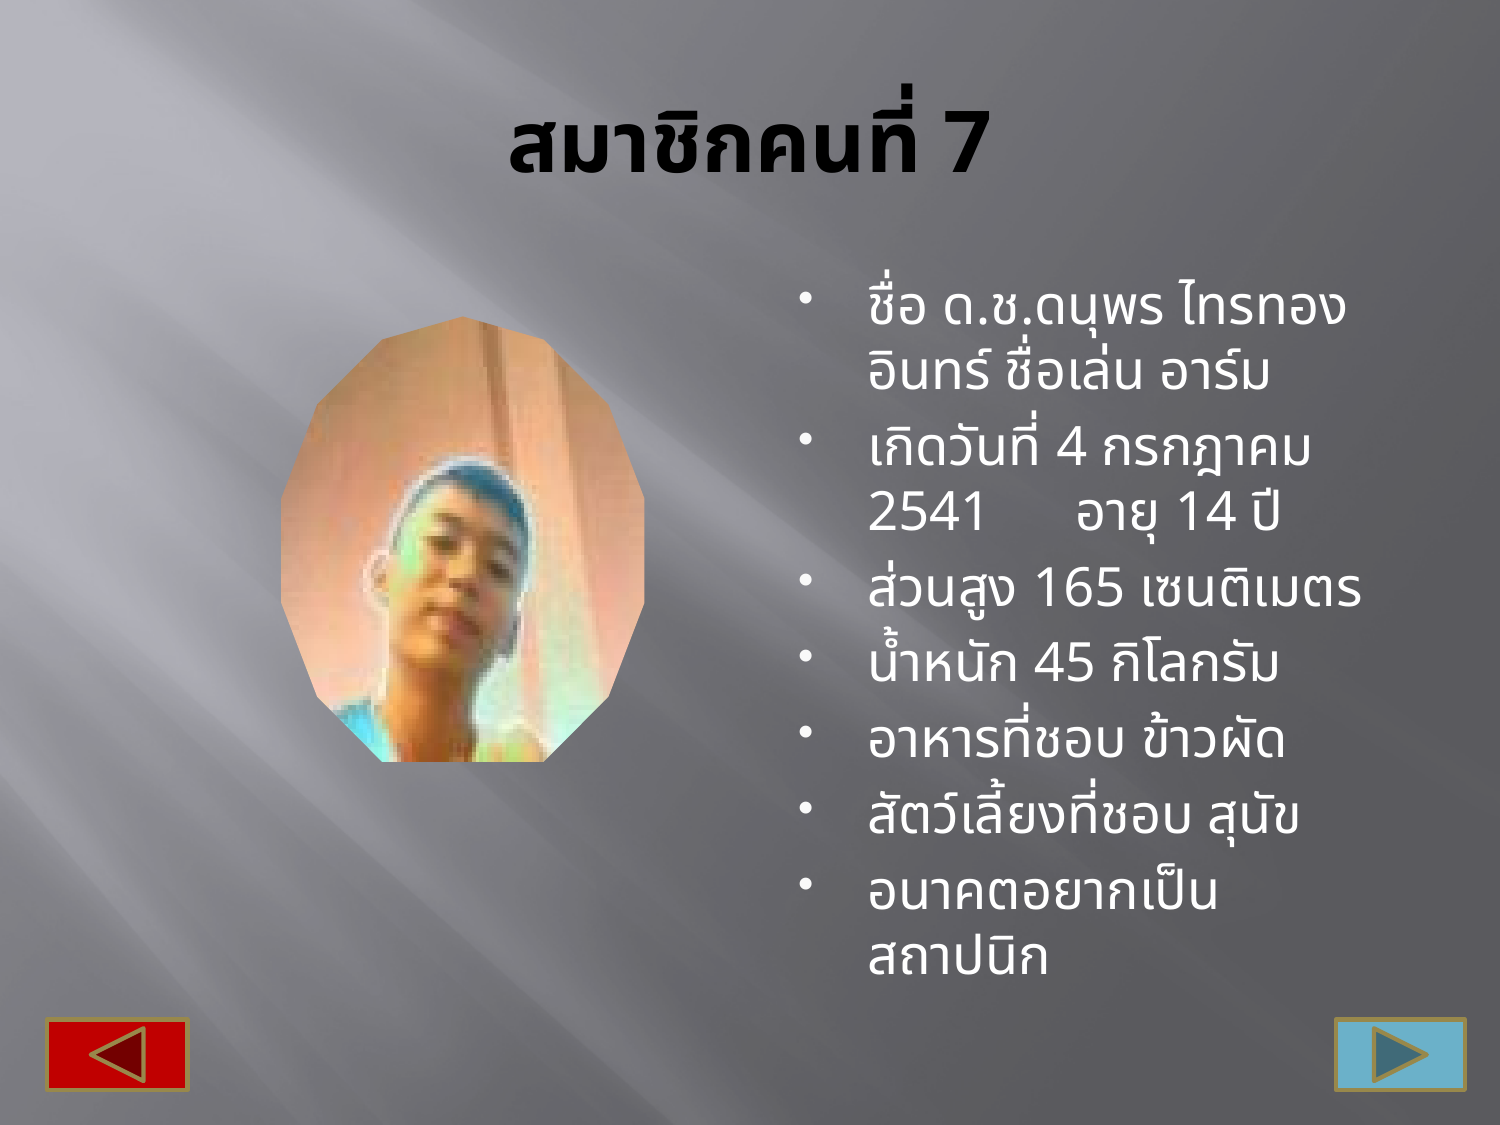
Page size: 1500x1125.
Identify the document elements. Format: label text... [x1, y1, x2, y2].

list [280, 316, 645, 762]
text_box [45, 1017, 190, 1092]
text_box [1334, 1017, 1467, 1092]
title สมาชิกคนที่ 7 [75, 45, 1425, 233]
list ชื่อ ด.ช.ดนุพร ไทรทองอินทร์ ชื่อเล่น อาร์ม เกิดวันที่ 4 กรกฎาคม 2541 อายุ 14 ปี ส่วนสูง 165 เซนติเมตร น้ำหนัก 45 กิโลกรัม อาหารที่ชอบ ข้าวผัด สัตว์เลี้ยงที่ชอบ สุนัข อนาคตอยากเป็น สถาปนิก [762, 262, 1425, 1005]
